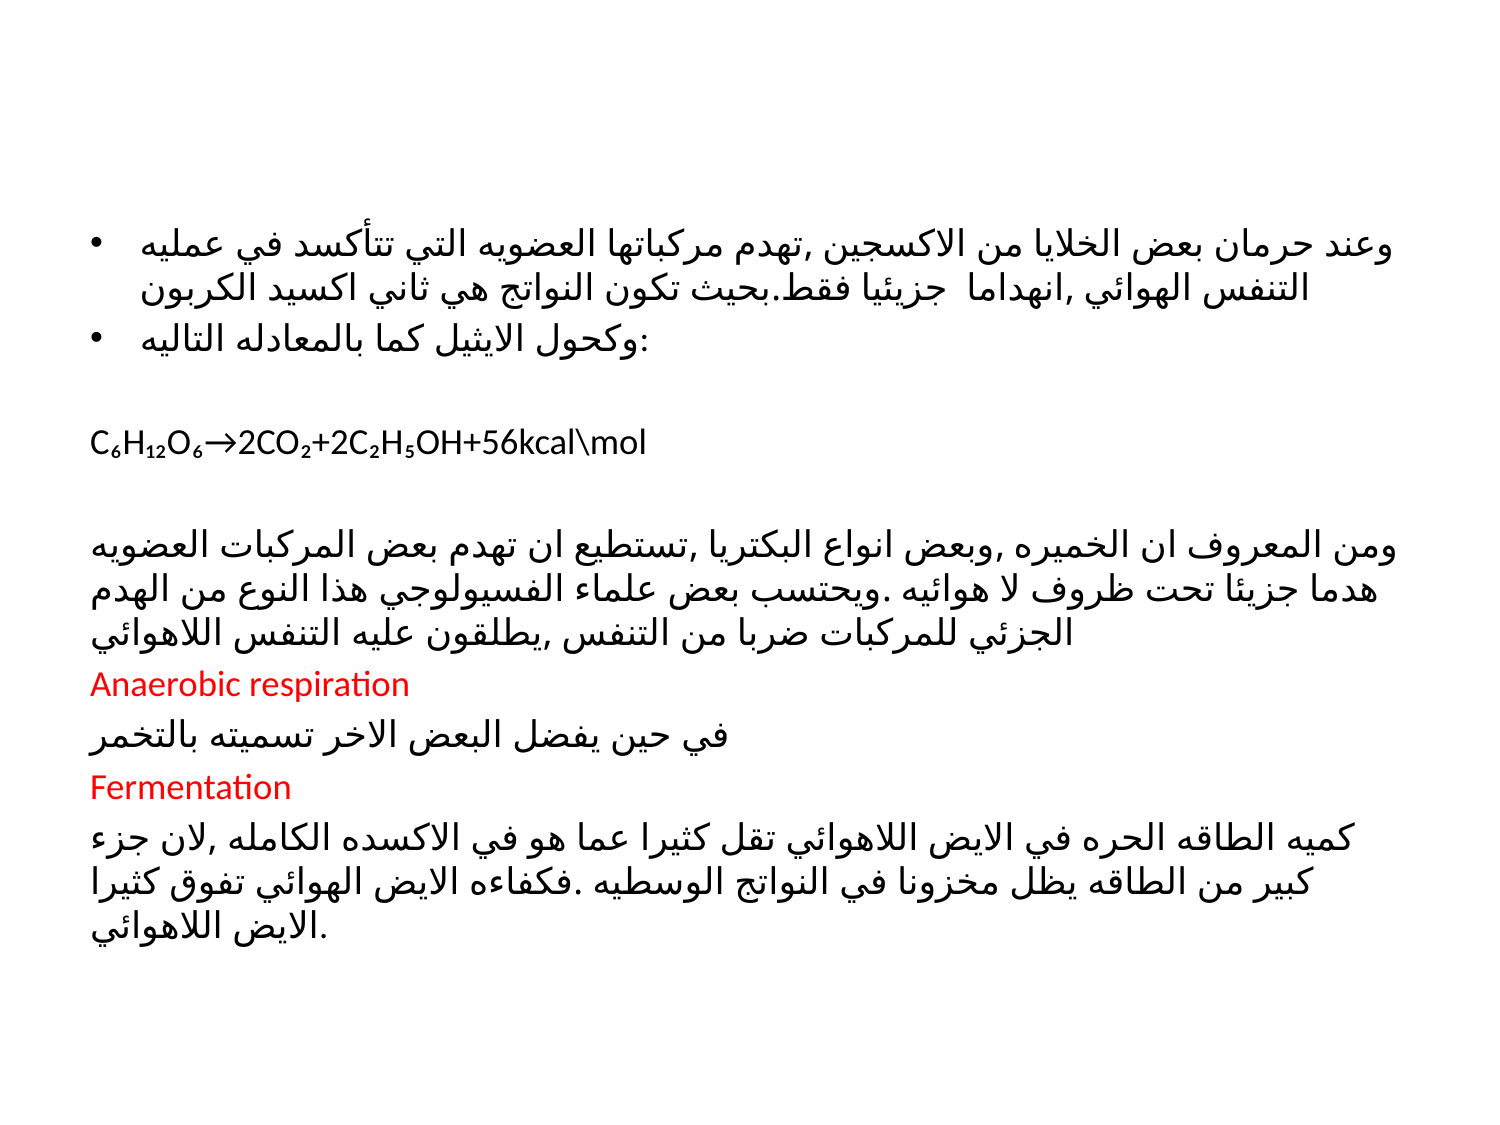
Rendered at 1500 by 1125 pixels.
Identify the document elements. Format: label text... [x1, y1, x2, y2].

list وعند حرمان بعض الخلايا من الاكسجين ,تهدم مركباتها العضويه التي تتأكسد في عمليه التنفس الهوائي ,انهداما جزيئيا فقط.بحيث تكون النواتج هي ثاني اكسيد الكربون وكحول الايثيل كما بالمعادله التاليه: C₆H₁₂O₆→2CO₂+2C₂H₅OH+56kcal\mol ومن المعروف ان الخميره ,وبعض انواع البكتريا ,تستطيع ان تهدم بعض المركبات العضويه هدما جزيئا تحت ظروف لا هوائيه .ويحتسب بعض علماء الفسيولوجي هذا النوع من الهدم الجزئي للمركبات ضربا من التنفس ,يطلقون عليه التنفس اللاهوائي Anaerobic respiration في حين يفضل البعض الاخر تسميته بالتخمر Fermentation كميه الطاقه الحره في الايض اللاهوائي تقل كثيرا عما هو في الاكسده الكامله ,لان جزء كبير من الطاقه يظل مخزونا في النواتج الوسطيه .فكفاءه الايض الهوائي تفوق كثيرا الايض اللاهوائي. [75, 212, 1425, 955]
